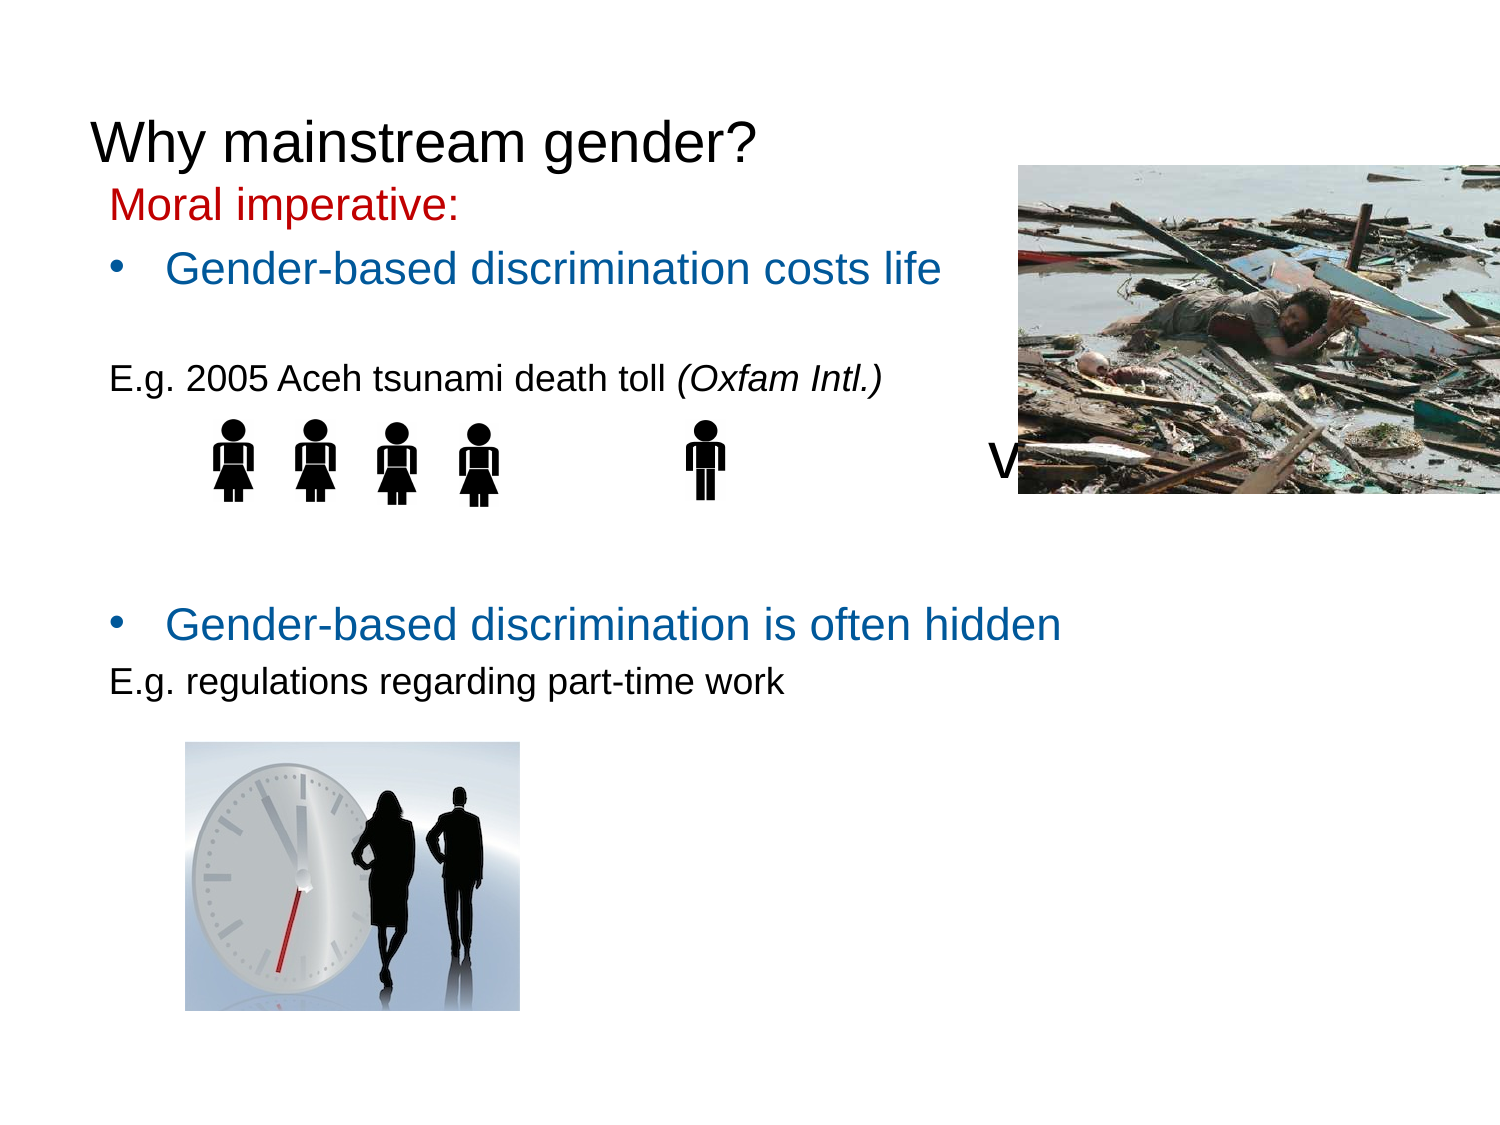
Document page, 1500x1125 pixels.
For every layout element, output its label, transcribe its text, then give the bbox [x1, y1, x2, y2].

picture [184, 741, 520, 1011]
picture [1018, 165, 1500, 494]
picture [213, 419, 254, 503]
list Moral imperative: Gender-based discrimination costs life E.g. 2005 Aceh tsunami death toll (Oxfam Intl.) vs Gender-based discrimination is often hidden E.g. regulations regarding part-time work [93, 166, 1335, 902]
picture [685, 419, 726, 501]
picture [376, 422, 418, 505]
title Why mainstream gender? [75, 45, 1425, 233]
picture [458, 423, 500, 507]
picture [295, 419, 336, 503]
